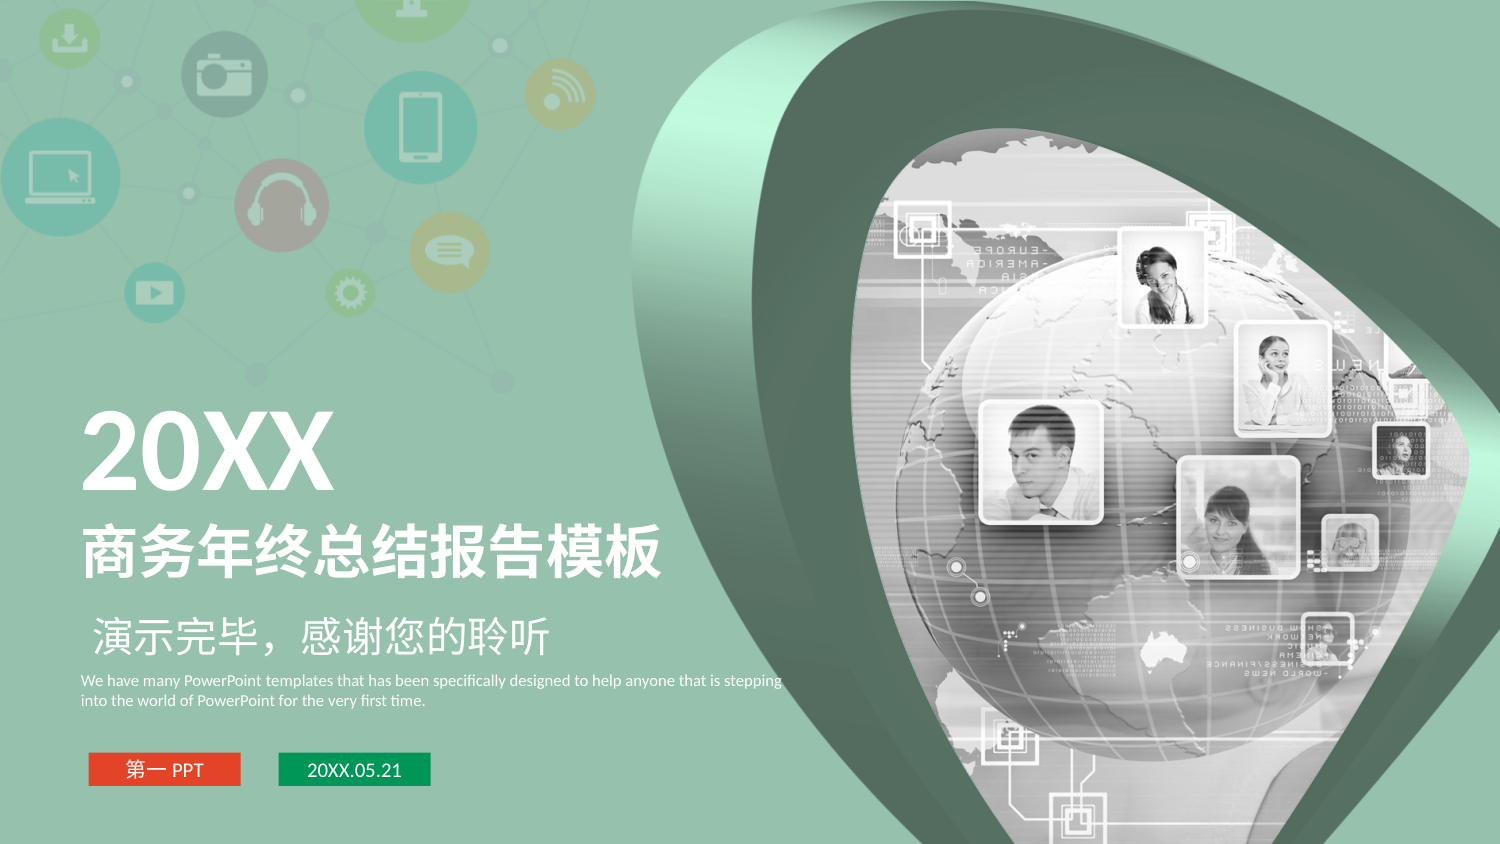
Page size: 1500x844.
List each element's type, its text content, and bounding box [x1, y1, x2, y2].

text_box 演示完毕，感谢您的聆听 [92, 610, 552, 661]
text_box 第一PPT [88, 752, 241, 786]
text_box We have many PowerPoint templates that has been specifically designed to help anyone that is stepping into the world of PowerPoint for the very first time. [80, 669, 631, 710]
picture [0, 0, 1500, 844]
text_box 20XX 商务年终总结报告模板 [79, 394, 631, 586]
text_box 20XX.05.21 [278, 752, 431, 786]
